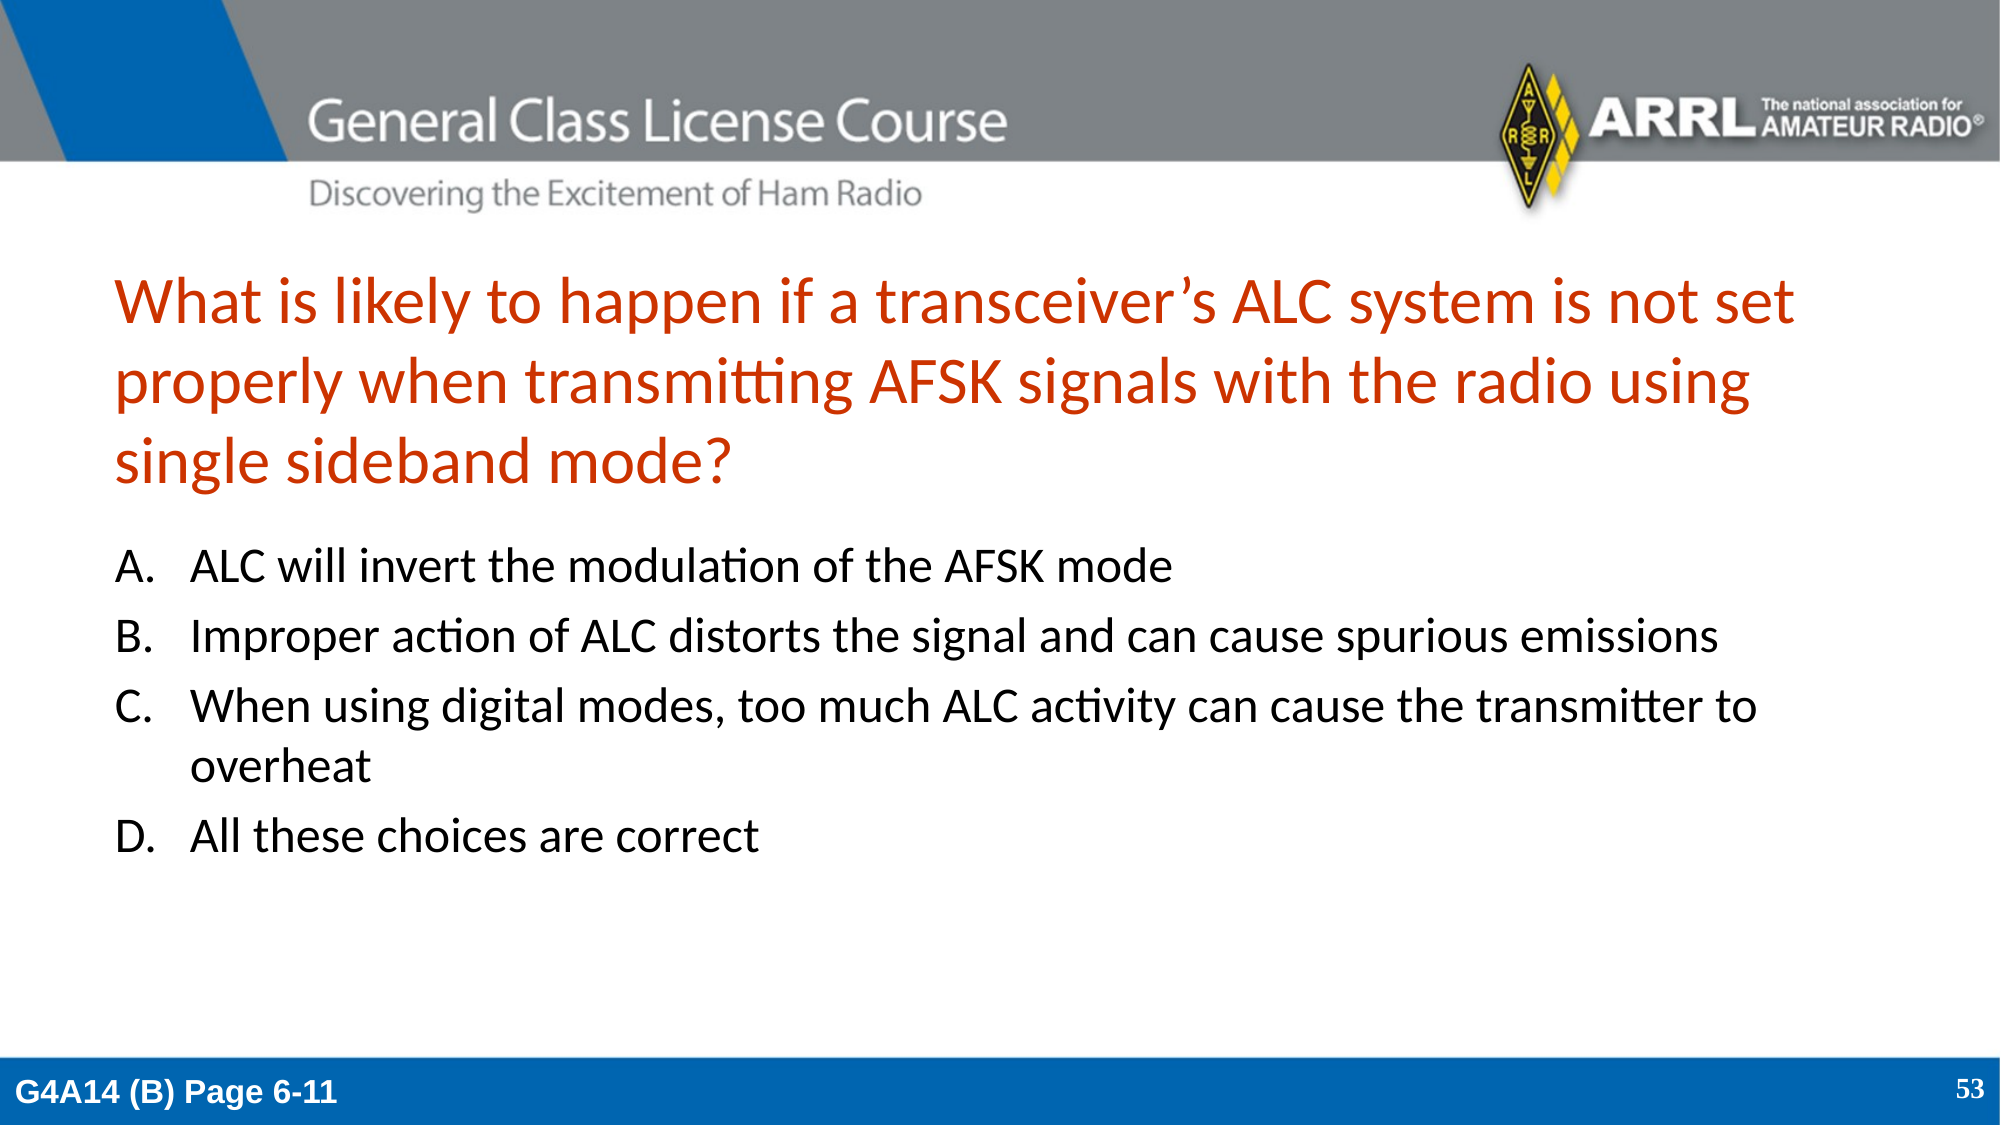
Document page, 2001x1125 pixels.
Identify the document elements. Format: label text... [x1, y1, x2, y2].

text_box G4A14 (B) Page 6-11 [0, 1062, 1313, 1118]
picture [0, 0, 2001, 1125]
title What is likely to happen if a transceiver’s ALC system is not set properly when transmitting AFSK signals with the radio using single sideband mode? [99, 249, 1900, 468]
text_box 53 [1875, 1062, 2000, 1113]
list ALC will invert the modulation of the AFSK mode Improper action of ALC distorts the signal and can cause spurious emissions When using digital modes, too much ALC activity can cause the transmitter to overheat All these choices are correct [99, 525, 1900, 1005]
